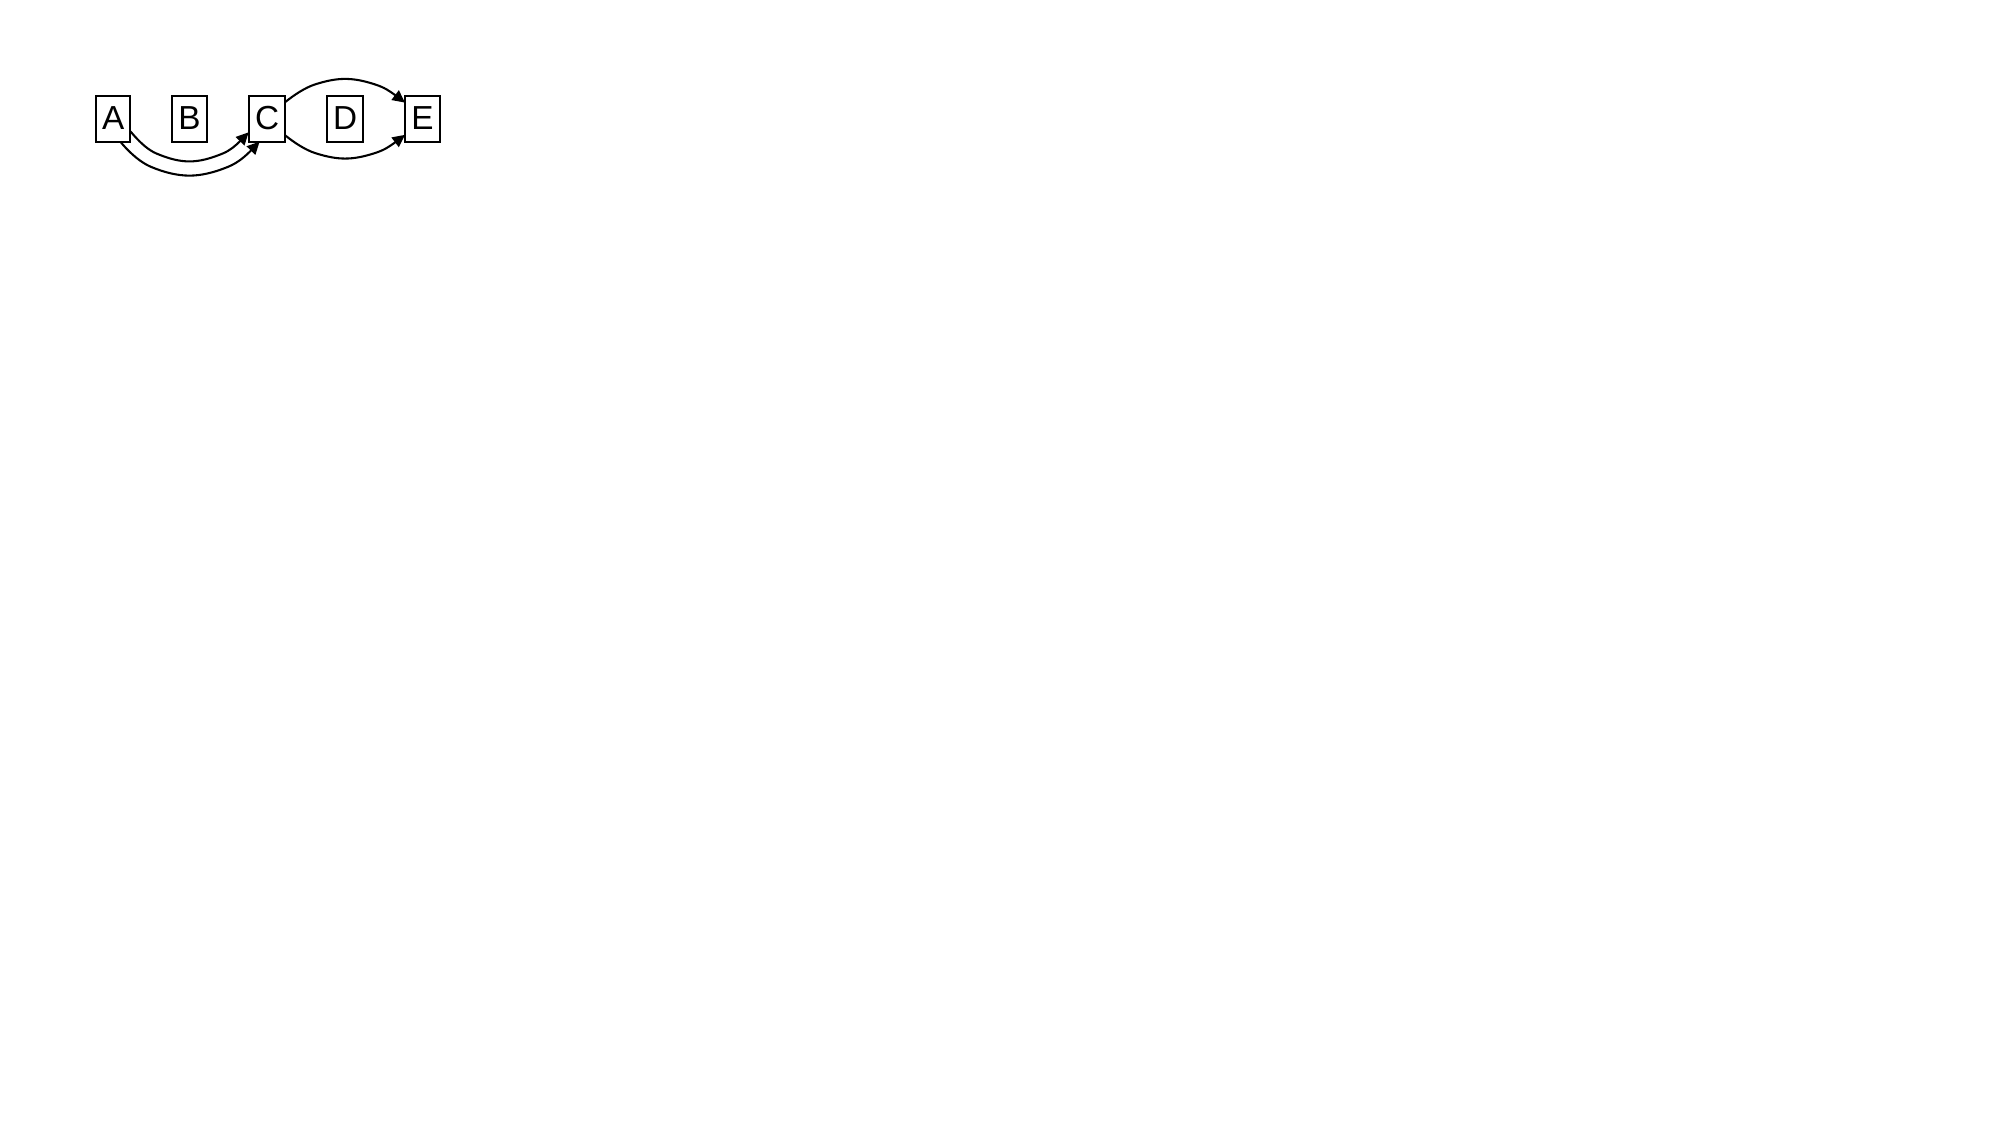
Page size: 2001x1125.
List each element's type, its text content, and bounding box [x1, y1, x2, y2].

text_box D [326, 103, 364, 135]
text_box [284, 78, 406, 103]
text_box B [172, 95, 207, 132]
text_box A [95, 95, 131, 142]
text_box C [248, 95, 286, 142]
text_box [130, 131, 249, 162]
text_box [74, 74, 463, 178]
text_box E [405, 95, 440, 142]
text_box [119, 141, 260, 177]
text_box [284, 134, 406, 160]
